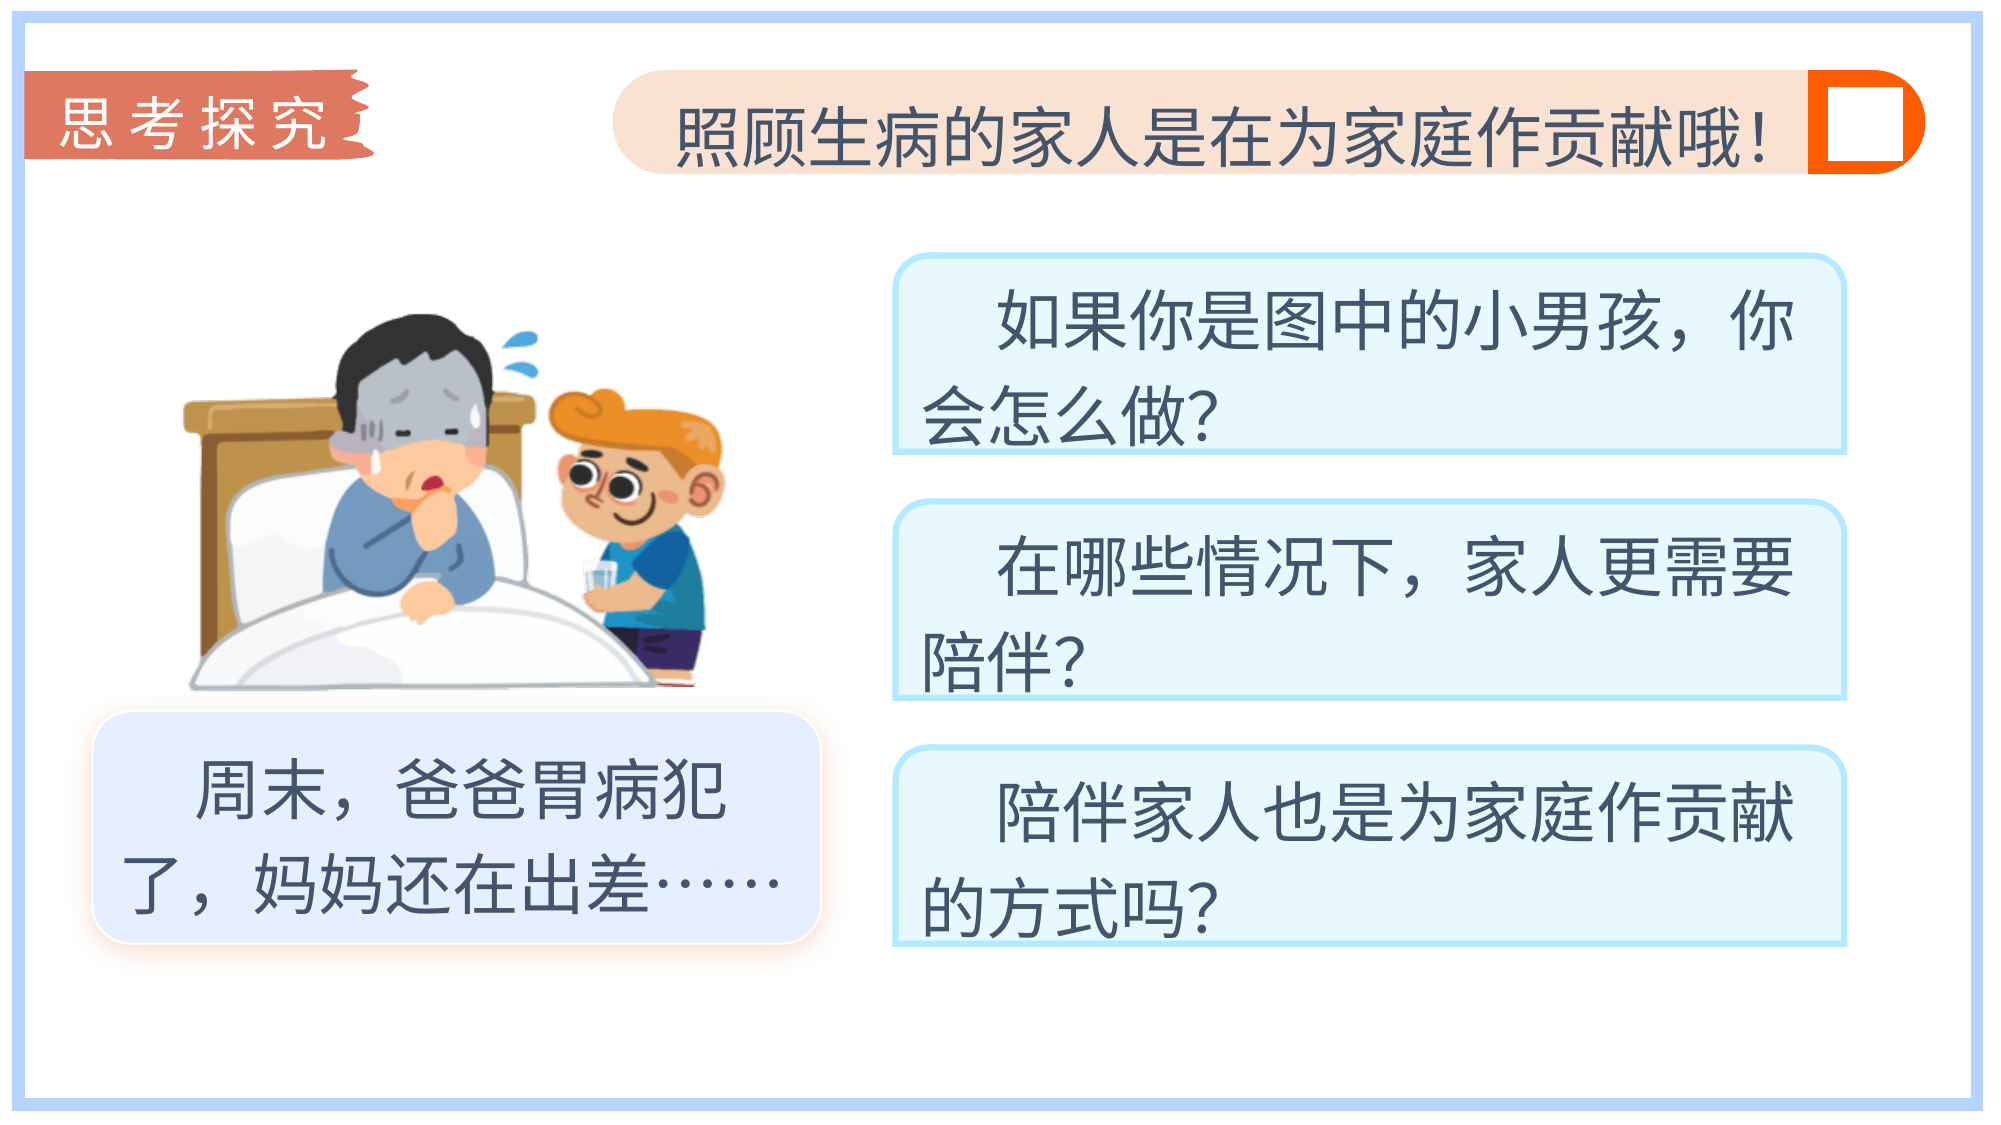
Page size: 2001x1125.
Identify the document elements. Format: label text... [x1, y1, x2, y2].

text_box 如果你是图中的小男孩，你会怎么做？ [894, 254, 1846, 453]
text_box 在哪些情况下，家人更需要陪伴？ [894, 500, 1846, 699]
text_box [183, 308, 746, 699]
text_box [612, 70, 1926, 185]
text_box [24, 65, 375, 160]
text_box 周末，爸爸胃病犯了，妈妈还在出差…… [91, 710, 822, 945]
text_box 陪伴家人也是为家庭作贡献的方式吗？ [894, 746, 1846, 945]
